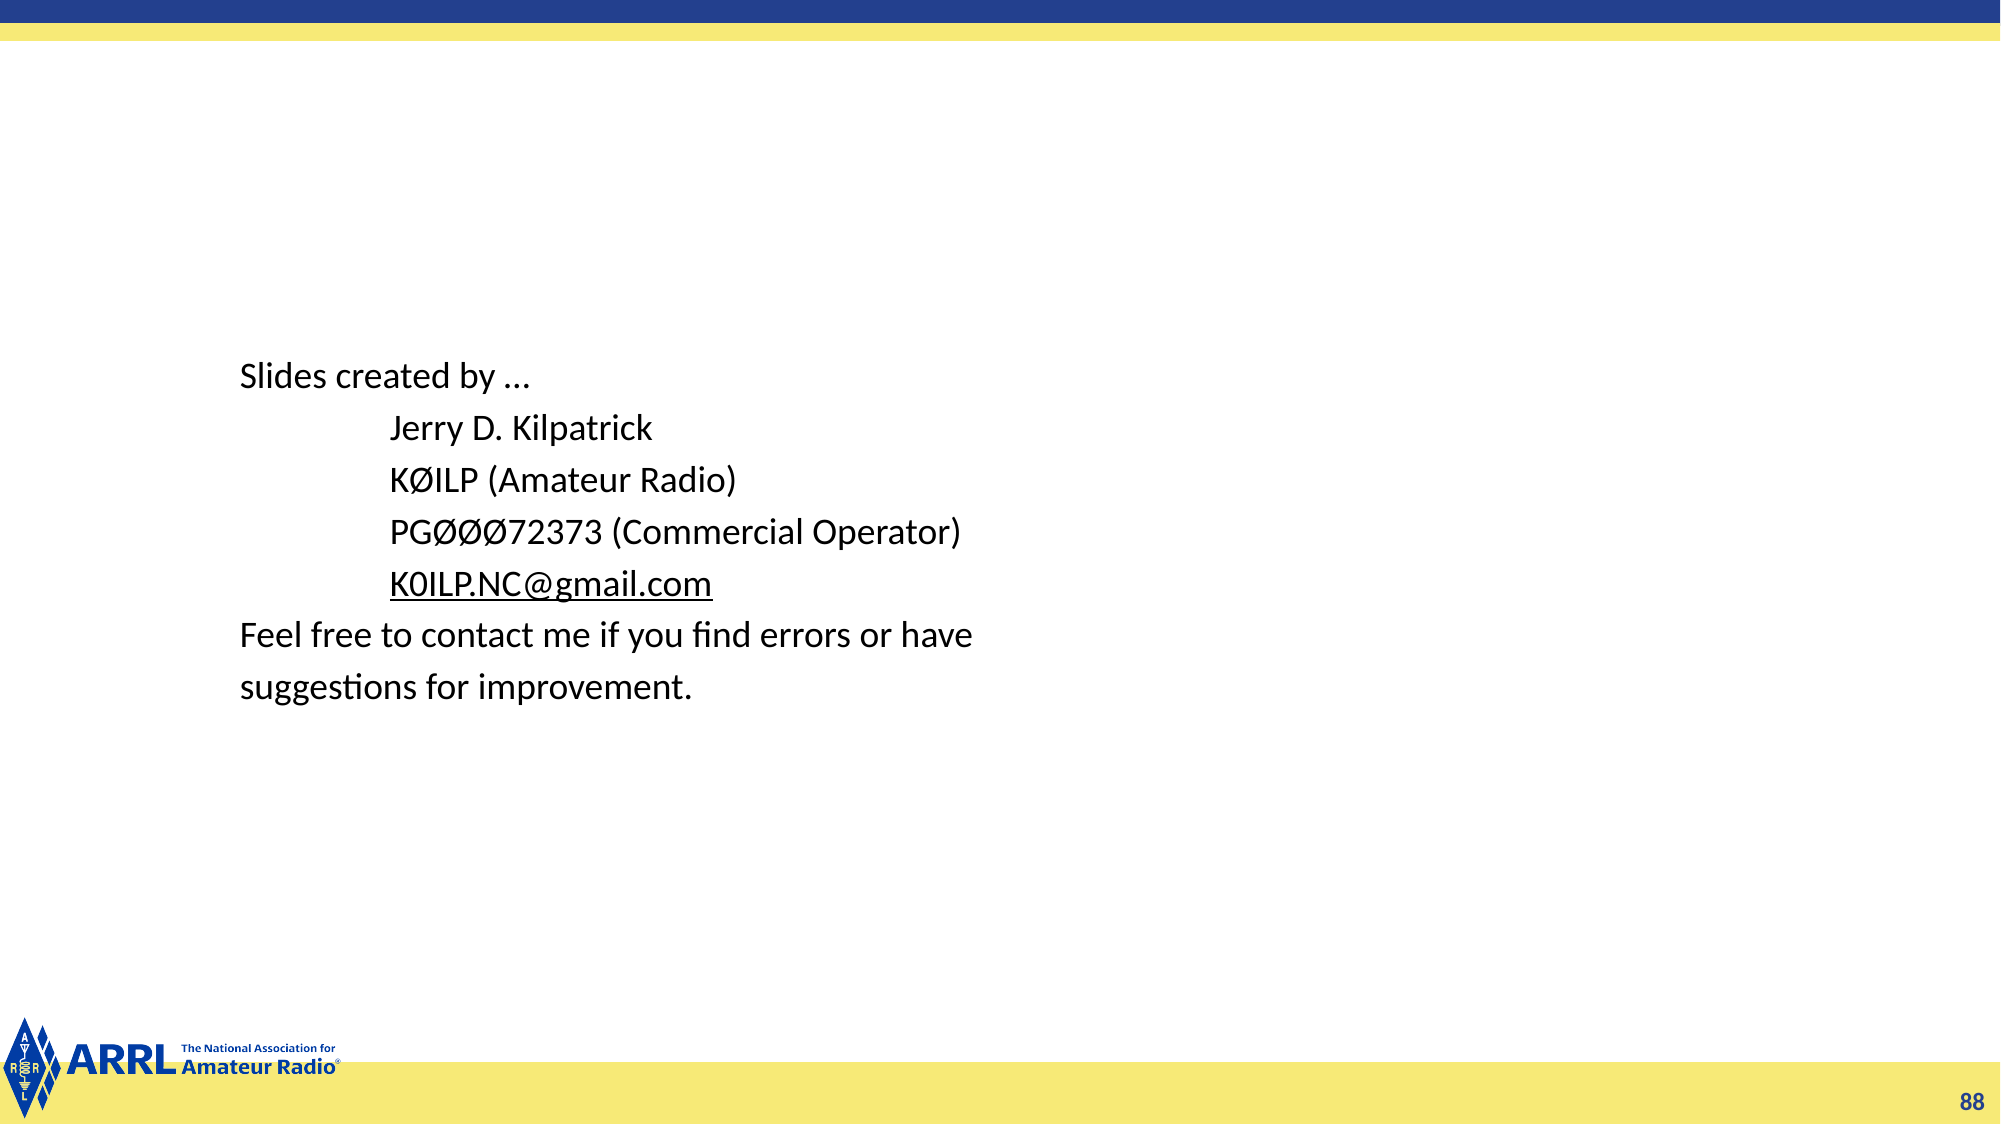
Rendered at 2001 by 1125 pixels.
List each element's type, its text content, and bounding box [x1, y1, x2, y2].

text_box Slides created by … Jerry D. Kilpatrick KØILP (Amateur Radio) PGØØØ72373 (Commercial Operator) K0ILP.NC@gmail.com Feel free to contact me if you find errors or have suggestions for improvement. [225, 337, 1075, 715]
picture [1, 1015, 342, 1121]
